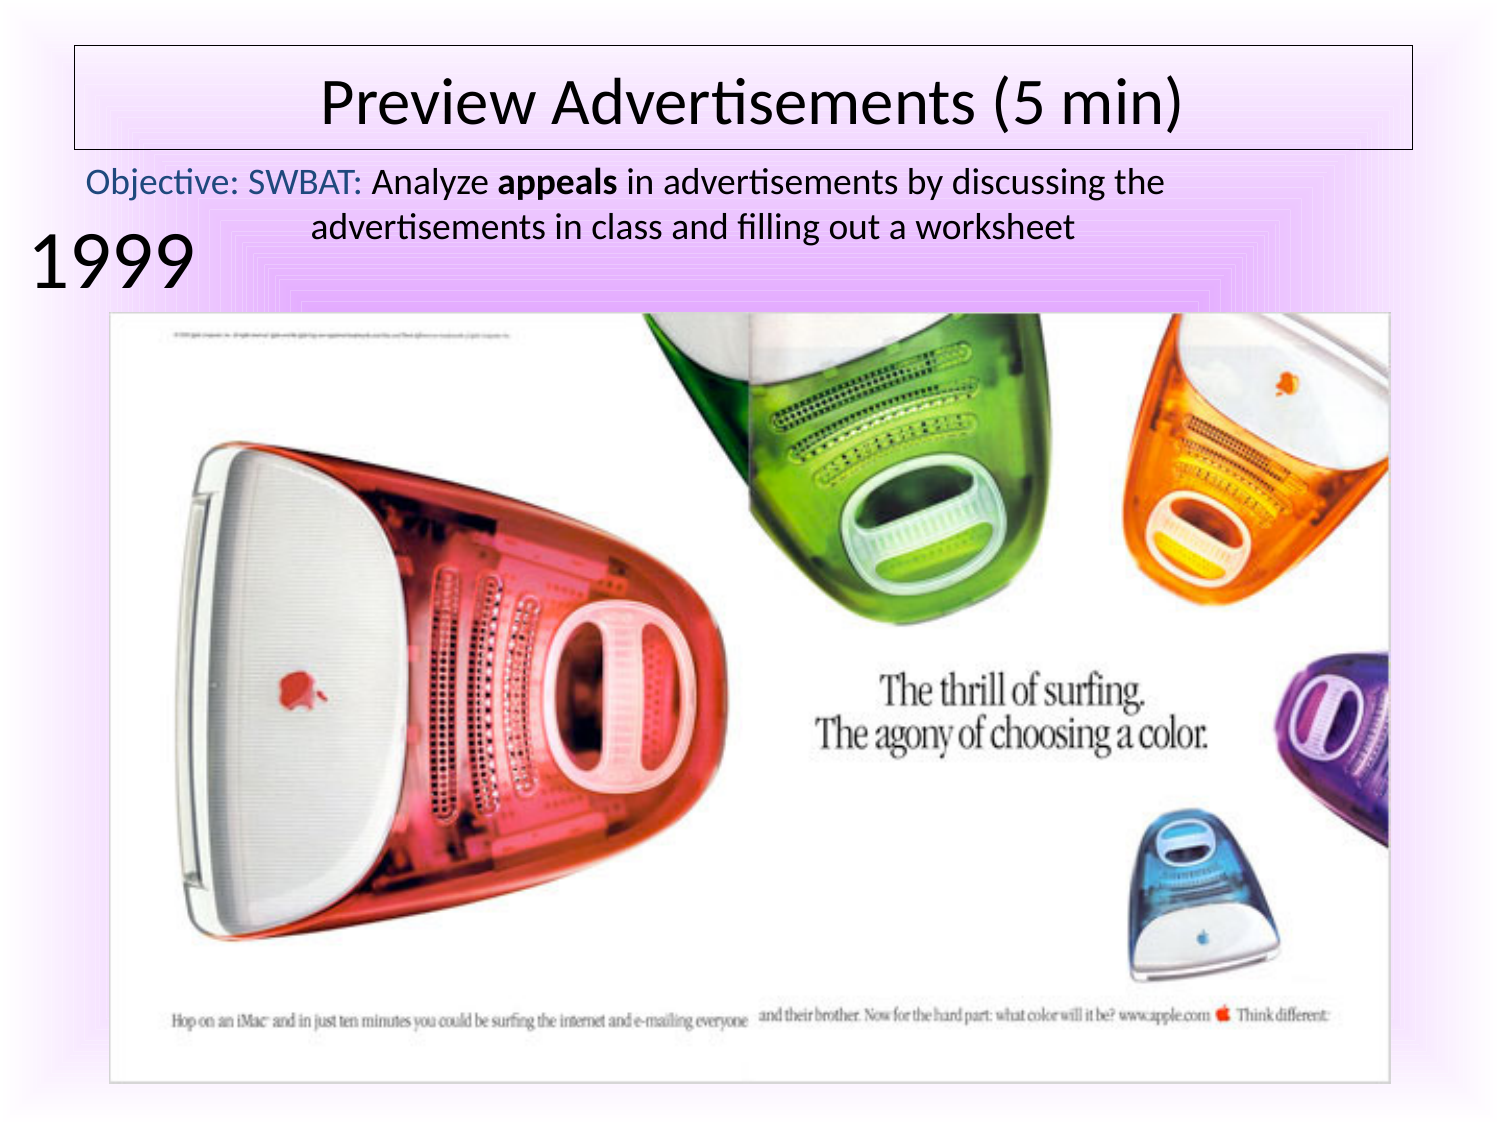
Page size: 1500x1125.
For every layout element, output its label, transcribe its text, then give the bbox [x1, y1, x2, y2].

text_box Objective: SWBAT: Analyze appeals in advertisements by discussing the advertisements in class and filling out a worksheet [70, 149, 1413, 255]
text_box 1999 [12, 197, 263, 313]
text_box Preview Advertisements (5 min) [74, 45, 1413, 149]
picture [109, 312, 1391, 1084]
